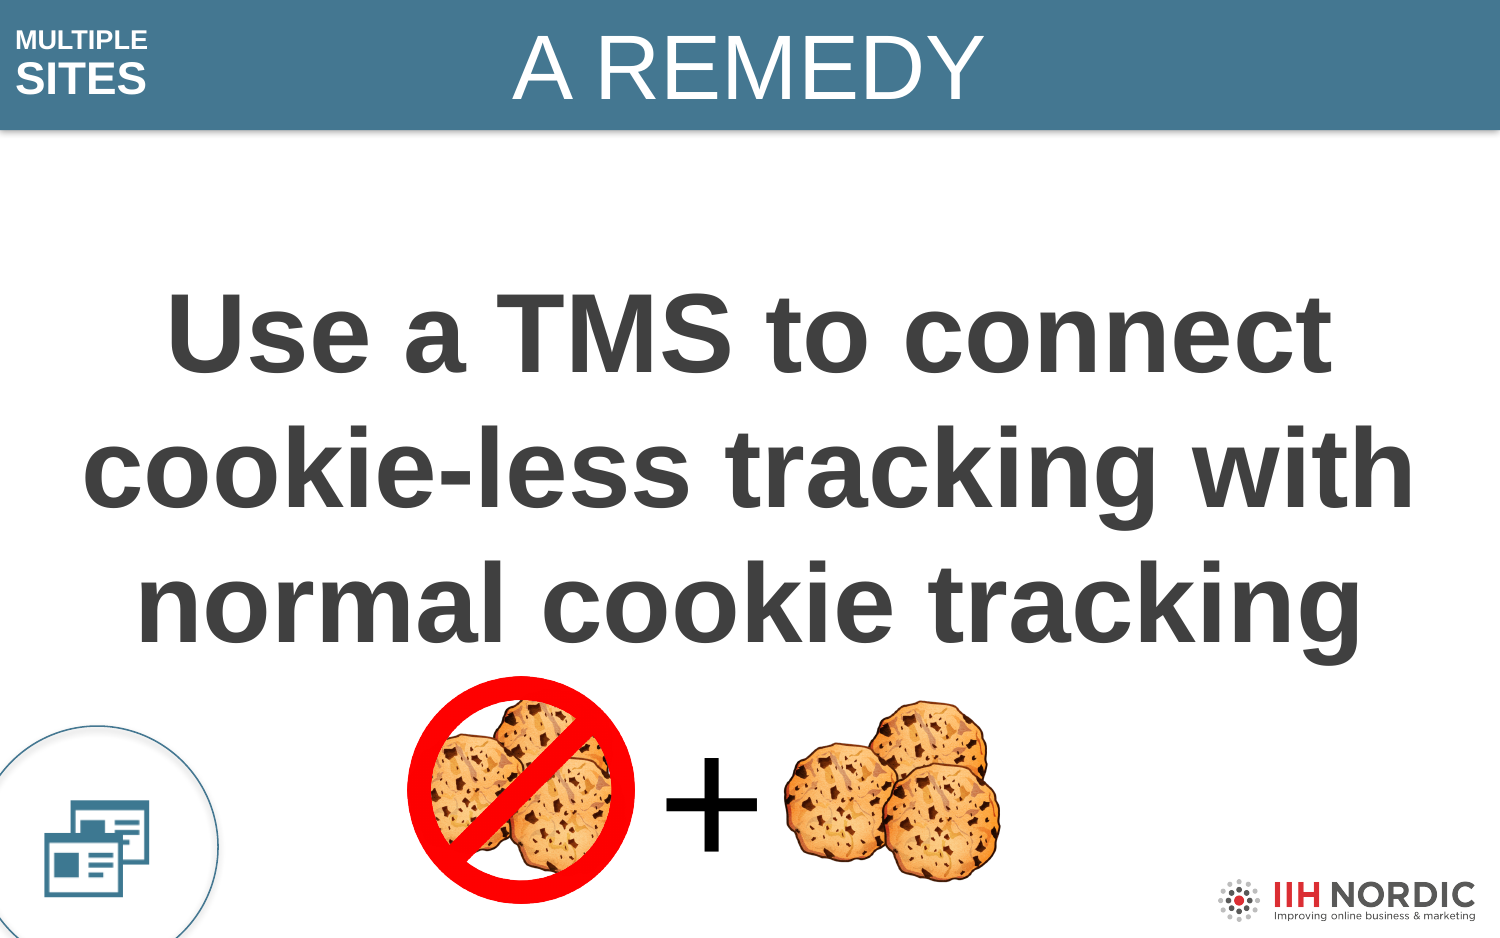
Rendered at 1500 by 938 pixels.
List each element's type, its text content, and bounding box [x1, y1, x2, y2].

text_box Use a TMS to connect cookie-less tracking with normal cookie tracking [0, 252, 1500, 738]
title MULTIPLE SITES [0, 0, 1500, 131]
picture [1217, 879, 1476, 922]
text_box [0, 725, 219, 938]
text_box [403, 661, 1008, 920]
